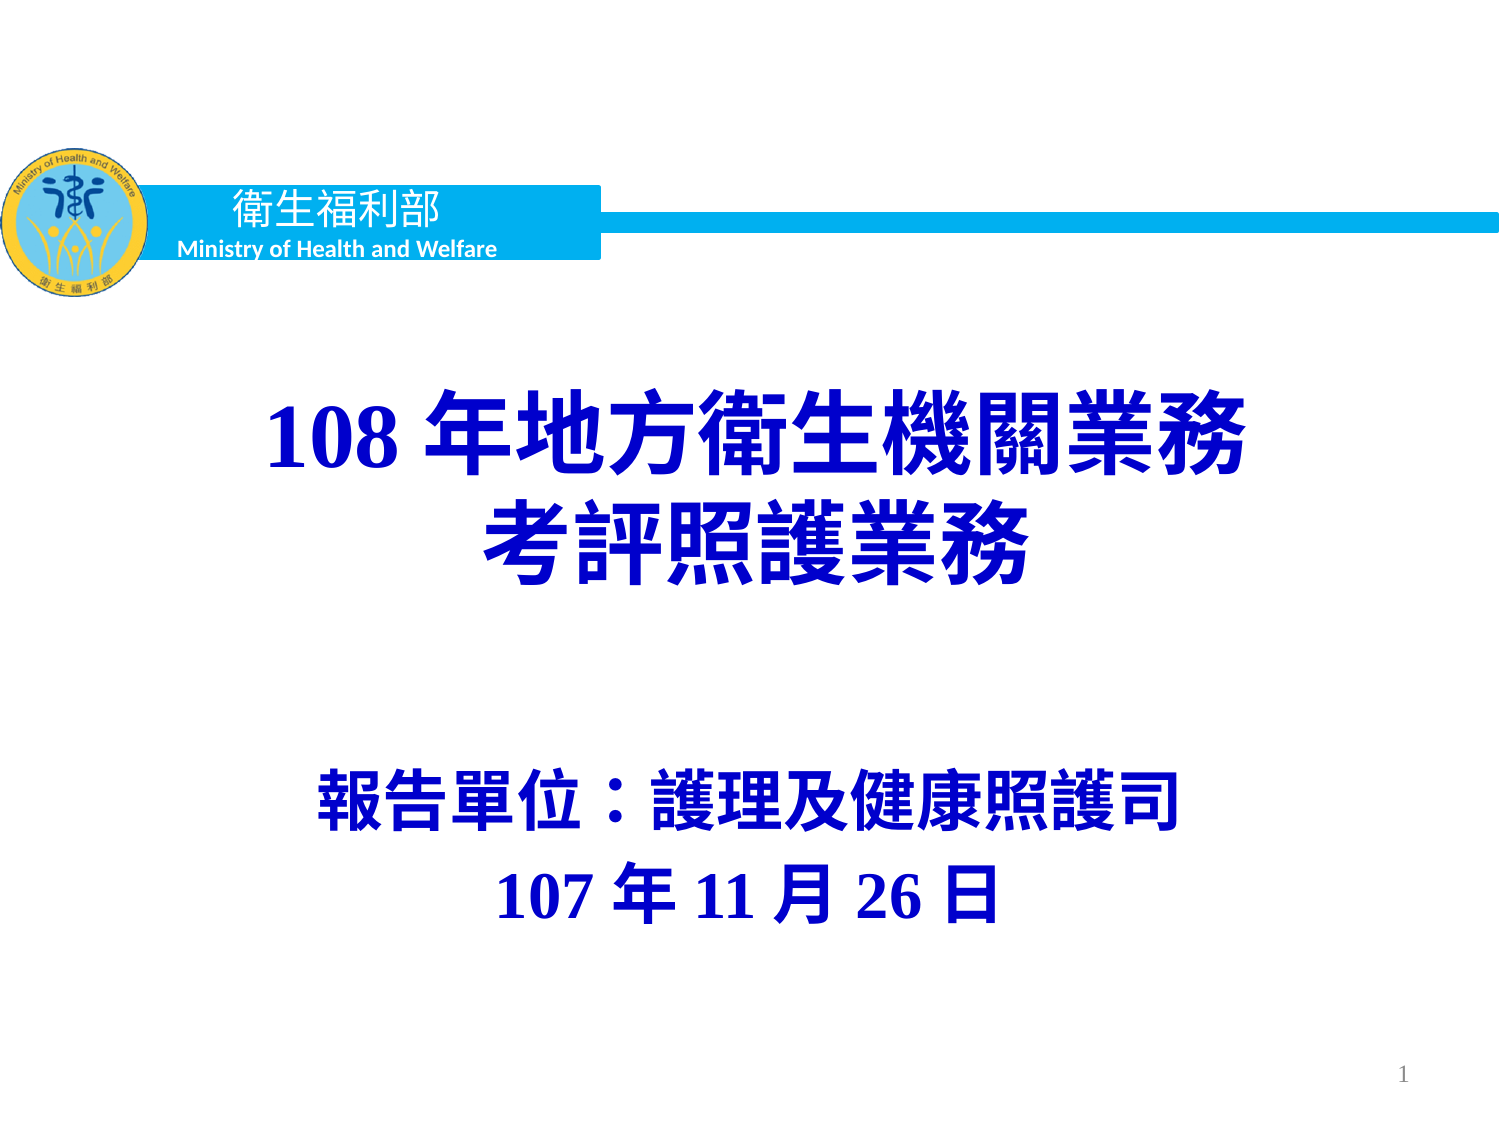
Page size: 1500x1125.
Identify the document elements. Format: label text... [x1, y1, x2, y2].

title 108年地方衛生機關業務 考評照護業務 [76, 314, 1436, 658]
picture [0, 148, 148, 297]
slide_number 1 [1074, 1042, 1425, 1103]
subtitle 報告單位：護理及健康照護司 107年11月26日 [147, 751, 1353, 1048]
